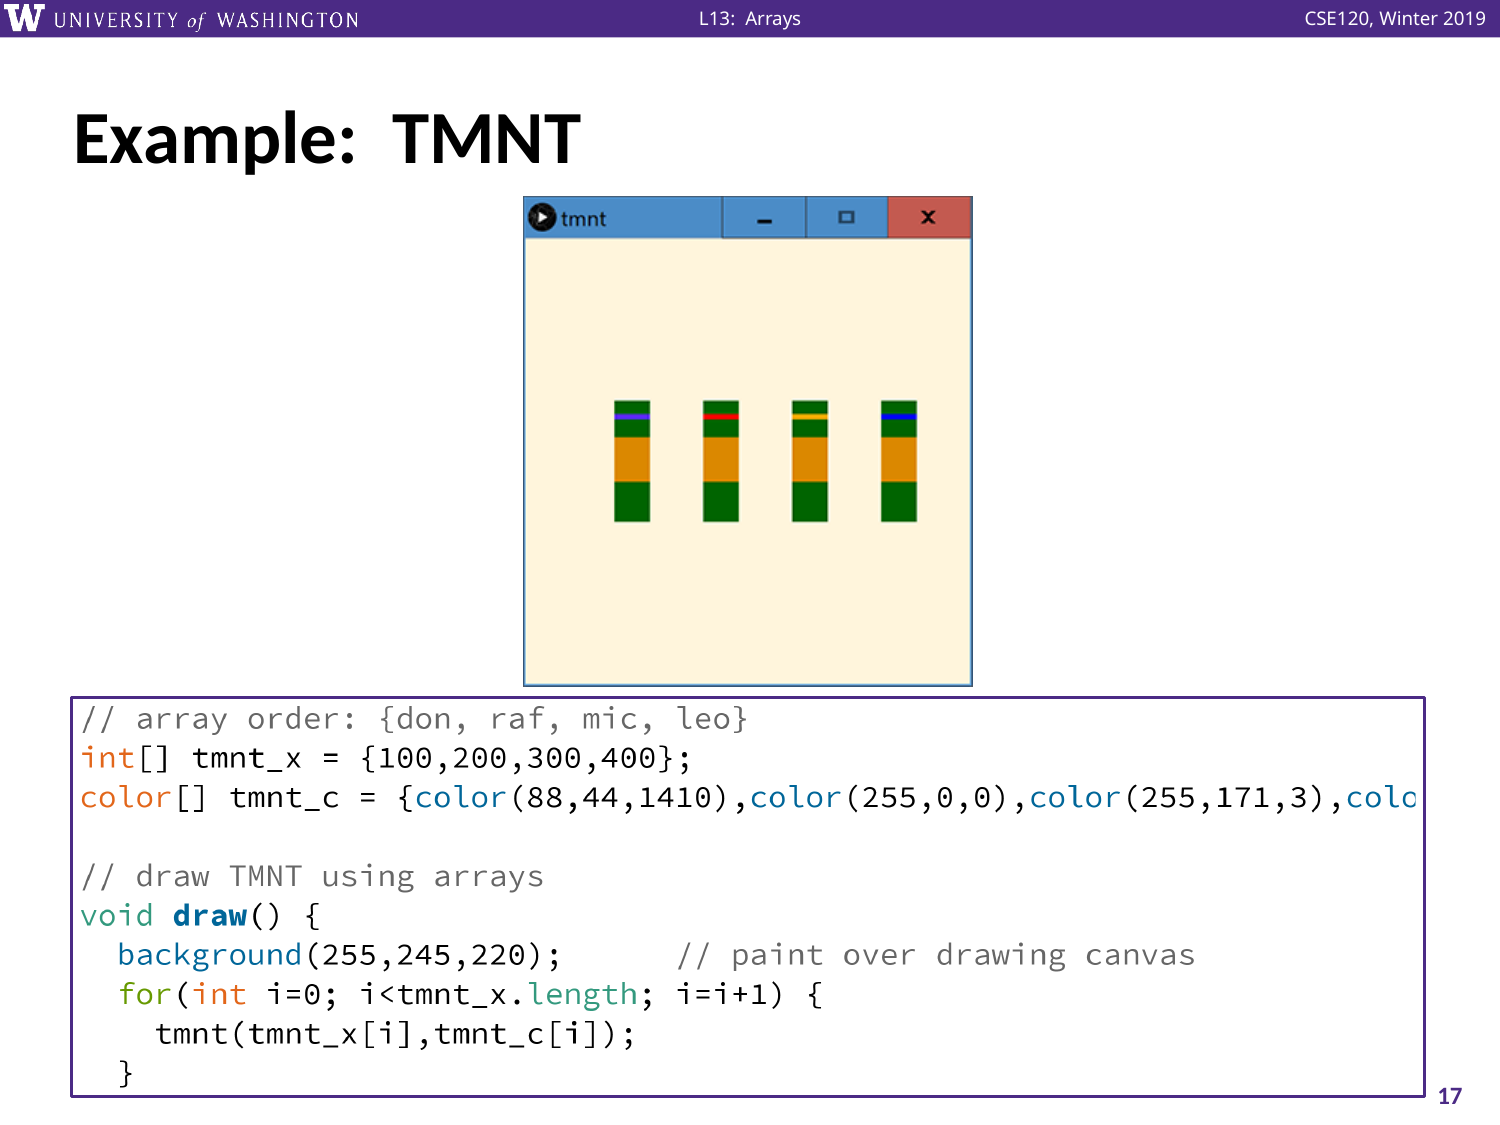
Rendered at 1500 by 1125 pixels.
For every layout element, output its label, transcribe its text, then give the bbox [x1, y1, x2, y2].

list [522, 196, 974, 688]
slide_number 17 [1400, 1065, 1500, 1125]
picture [72, 698, 1424, 1096]
title Example: TMNT [58, 71, 1438, 197]
picture [4, 4, 358, 32]
